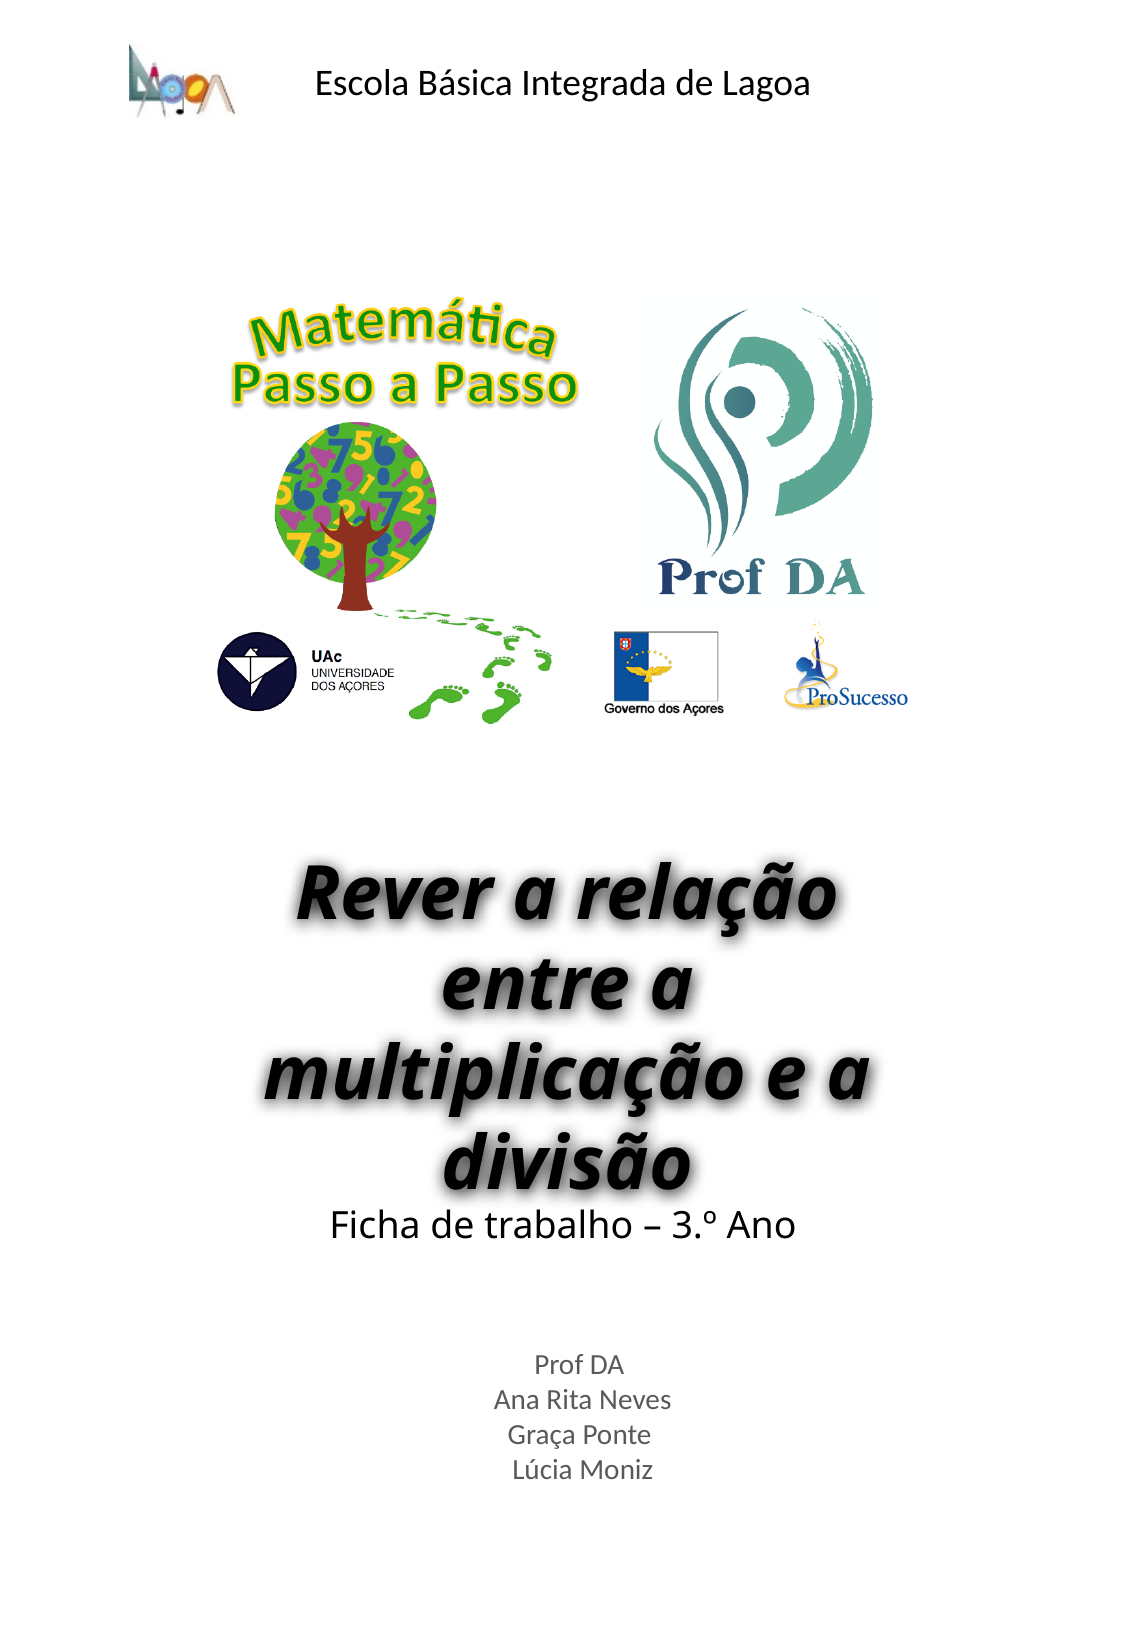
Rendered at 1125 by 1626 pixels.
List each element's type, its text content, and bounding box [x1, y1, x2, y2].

footer Prof DA Ana Rita Neves Graça Ponte Lúcia Moniz [260, 1350, 906, 1480]
text_box Escola Básica Integrada de Lagoa [235, 51, 945, 111]
text_box Rever a relação entre a multiplicação e a divisão [181, 836, 954, 1212]
picture [175, 256, 954, 768]
text_box Ficha de trabalho – 3.º Ano [314, 1193, 813, 1254]
picture [129, 44, 235, 119]
